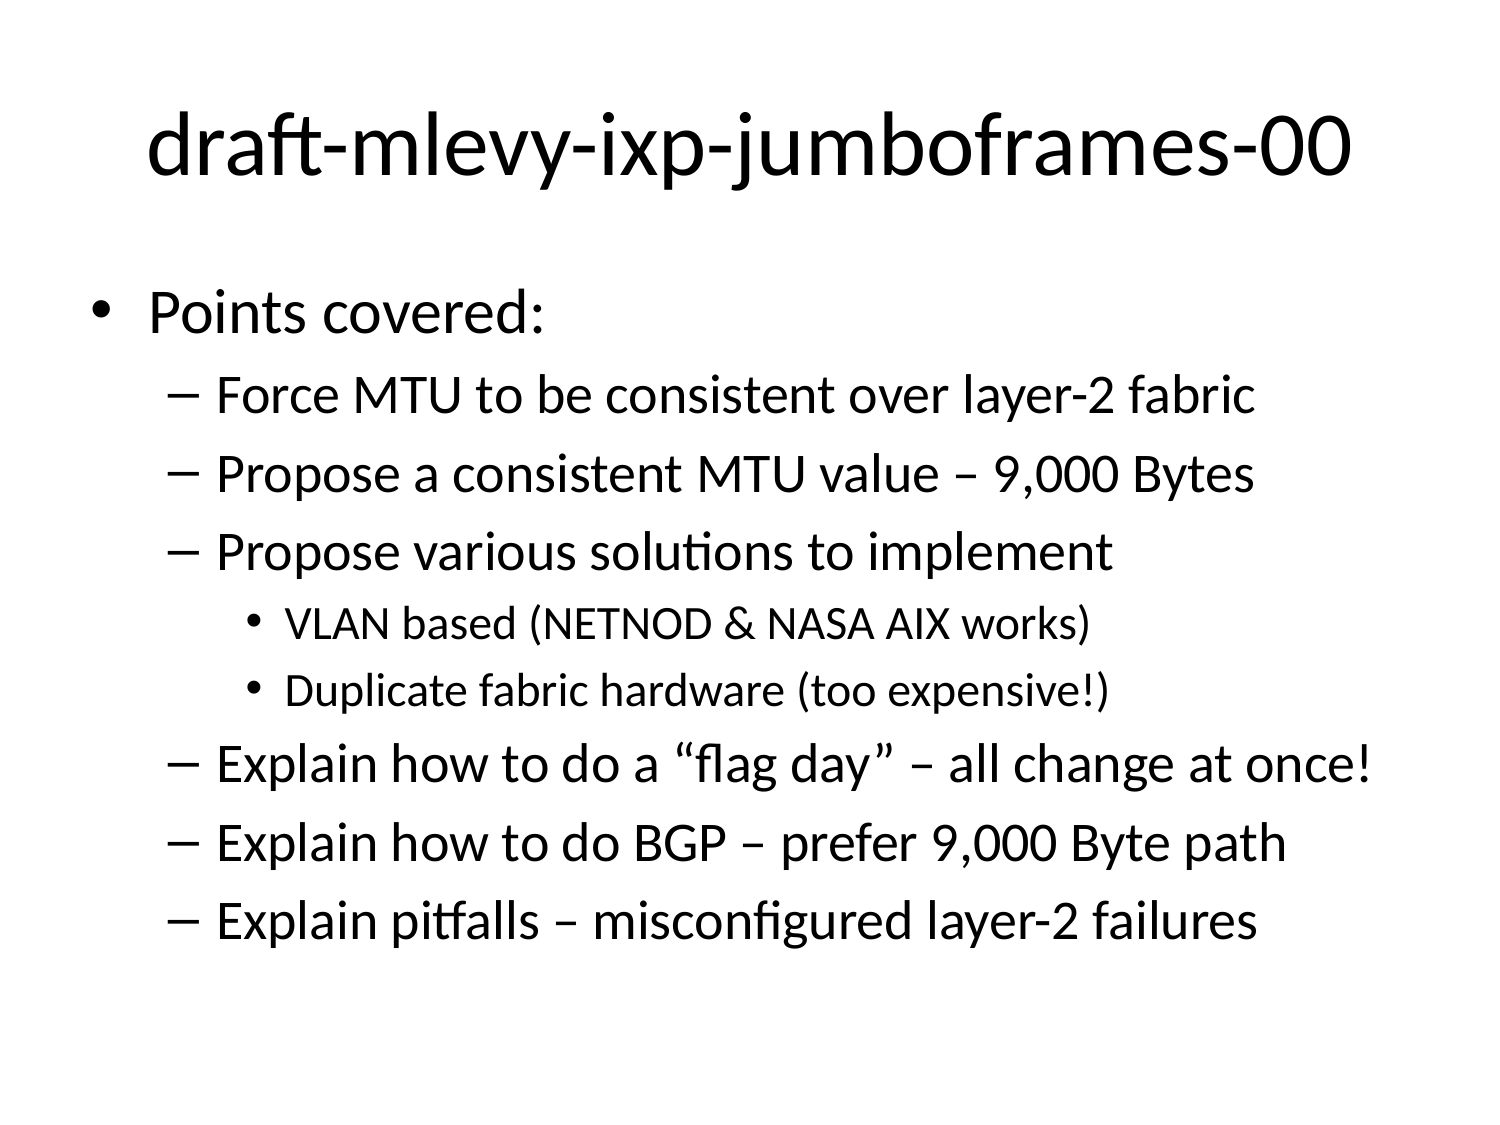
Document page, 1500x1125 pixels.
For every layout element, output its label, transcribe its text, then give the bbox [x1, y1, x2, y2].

title draft-mlevy-ixp-jumboframes-00 [75, 45, 1425, 233]
list Points covered: Force MTU to be consistent over layer-2 fabric Propose a consistent MTU value – 9,000 Bytes Propose various solutions to implement VLAN based (NETNOD & NASA AIX works) Duplicate fabric hardware (too expensive!) Explain how to do a “flag day” – all change at once! Explain how to do BGP – prefer 9,000 Byte path Explain pitfalls – misconfigured layer-2 failures [75, 262, 1425, 1005]
